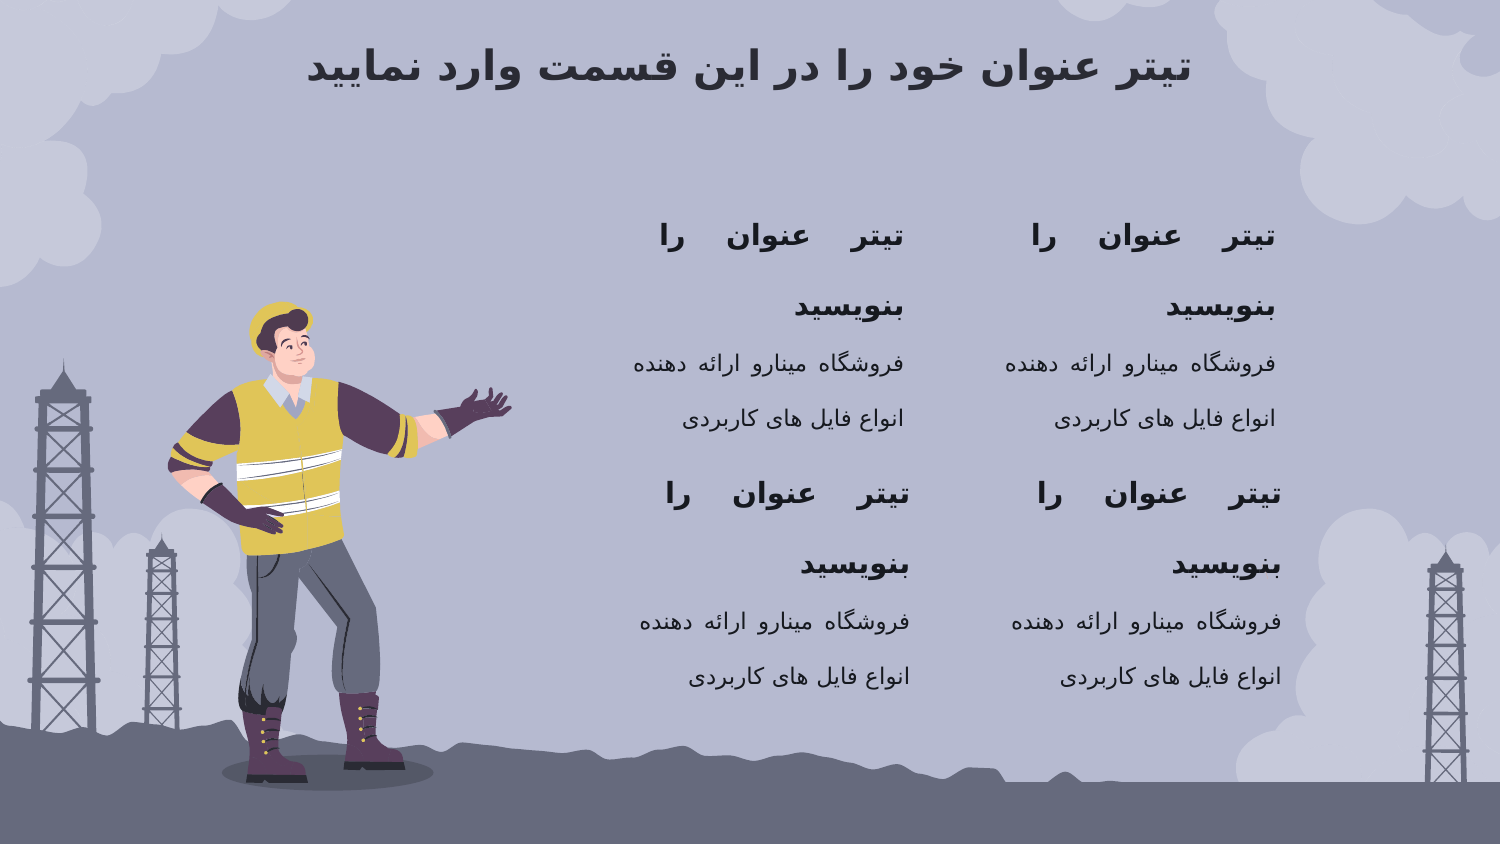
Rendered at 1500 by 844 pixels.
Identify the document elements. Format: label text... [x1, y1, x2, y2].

text_box تیتر عنوان را بنویسید فروشگاه مینارو ارائه دهنده انواع فایل های کاربردی [992, 431, 1298, 697]
text_box تیتر عنوان را بنویسید فروشگاه مینارو ارائه دهنده انواع فایل های کاربردی [620, 431, 926, 697]
text_box تیتر عنوان خود را در این قسمت وارد نمایید [0, 6, 1500, 96]
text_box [167, 301, 512, 792]
text_box تیتر عنوان را بنویسید فروشگاه مینارو ارائه دهنده انواع فایل های کاربردی [614, 174, 920, 439]
text_box تیتر عنوان را بنویسید فروشگاه مینارو ارائه دهنده انواع فایل های کاربردی [986, 174, 1292, 439]
